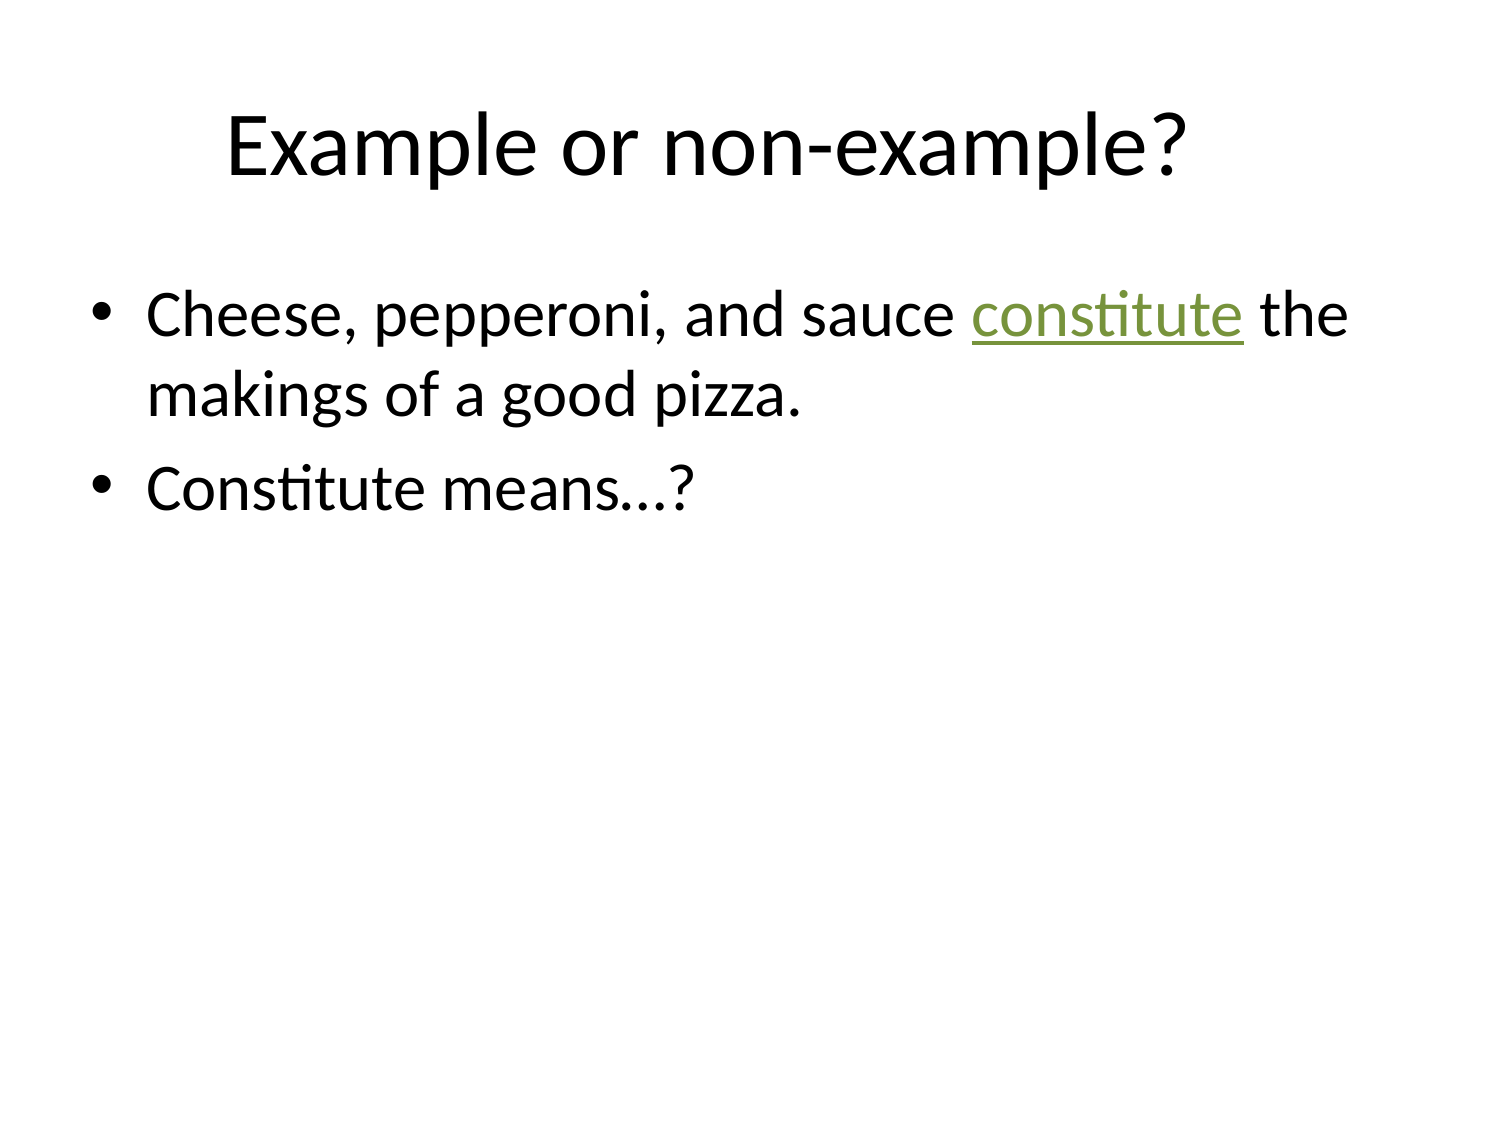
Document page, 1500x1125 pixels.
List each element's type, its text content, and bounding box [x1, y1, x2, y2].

list Cheese, pepperoni, and sauce constitute the makings of a good pizza. Constitute means…? [75, 262, 1425, 1005]
title Example or non-example? [75, 45, 1425, 233]
